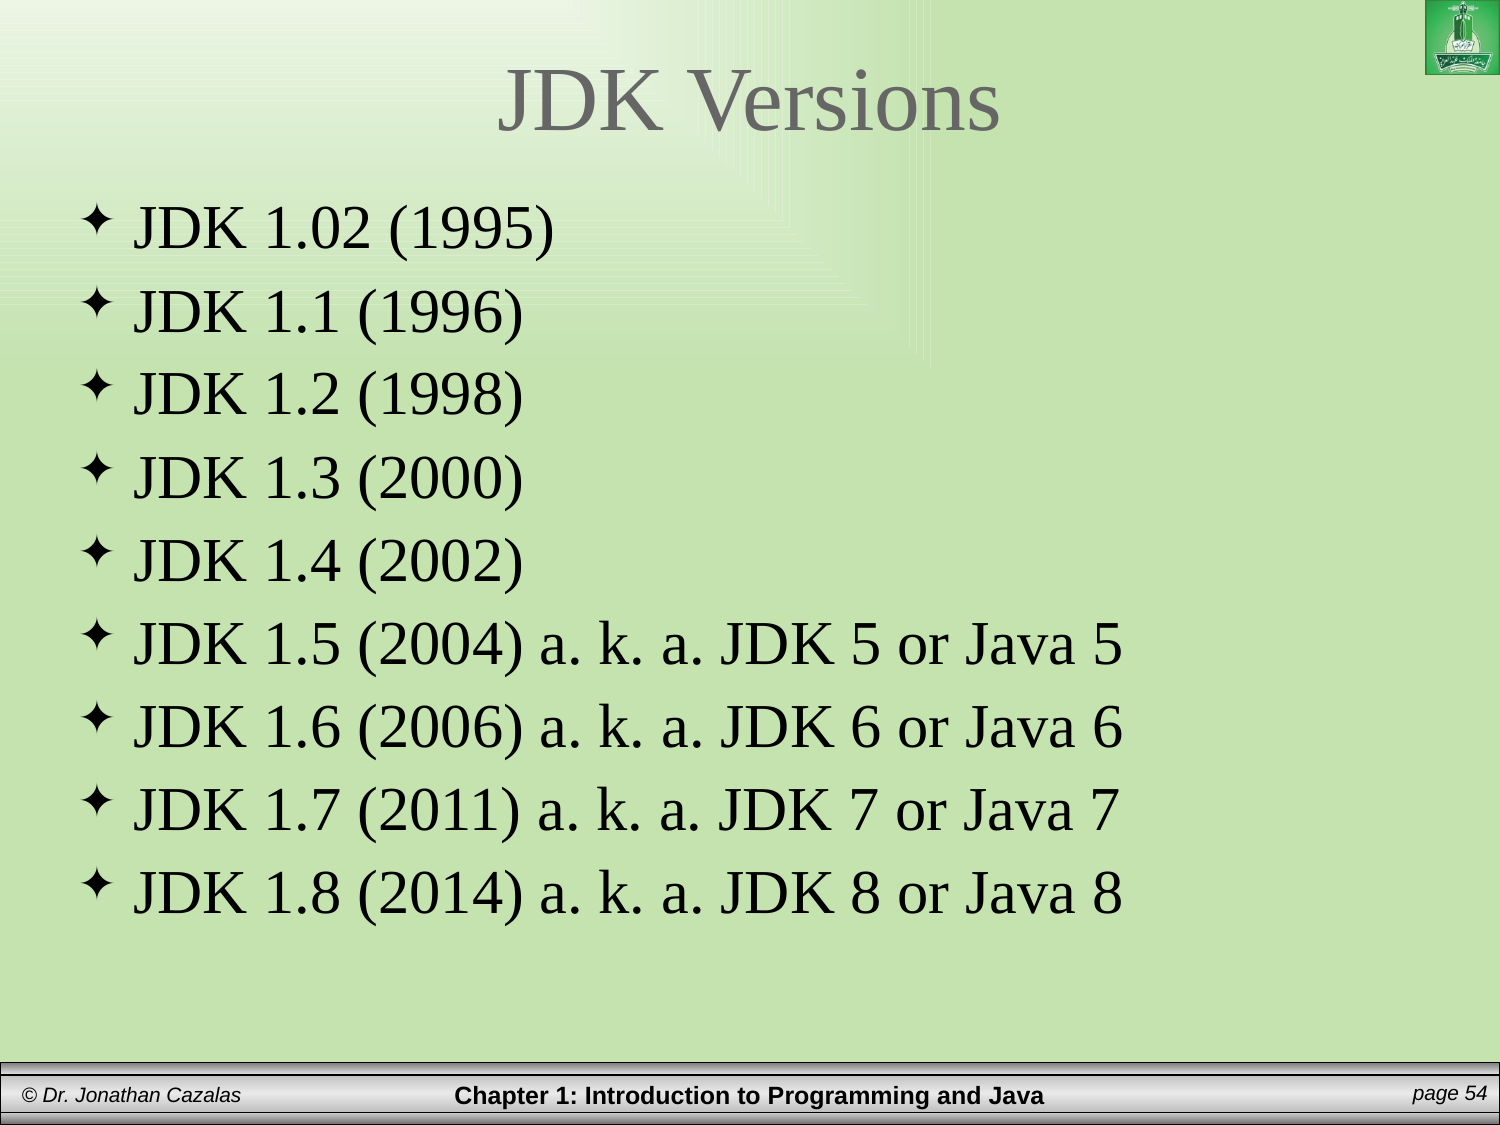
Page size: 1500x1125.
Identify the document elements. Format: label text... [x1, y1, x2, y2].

picture [1425, 0, 1500, 75]
text_box JDK 1.02 (1995) JDK 1.1 (1996) JDK 1.2 (1998) JDK 1.3 (2000) JDK 1.4 (2002) JDK 1.5 (2004) a. k. a. JDK 5 or Java 5 JDK 1.6 (2006) a. k. a. JDK 6 or Java 6 JDK 1.7 (2011) a. k. a. JDK 7 or Java 7 JDK 1.8 (2014) a. k. a. JDK 8 or Java 8 [62, 187, 1425, 1025]
text_box JDK Versions [112, 37, 1388, 150]
